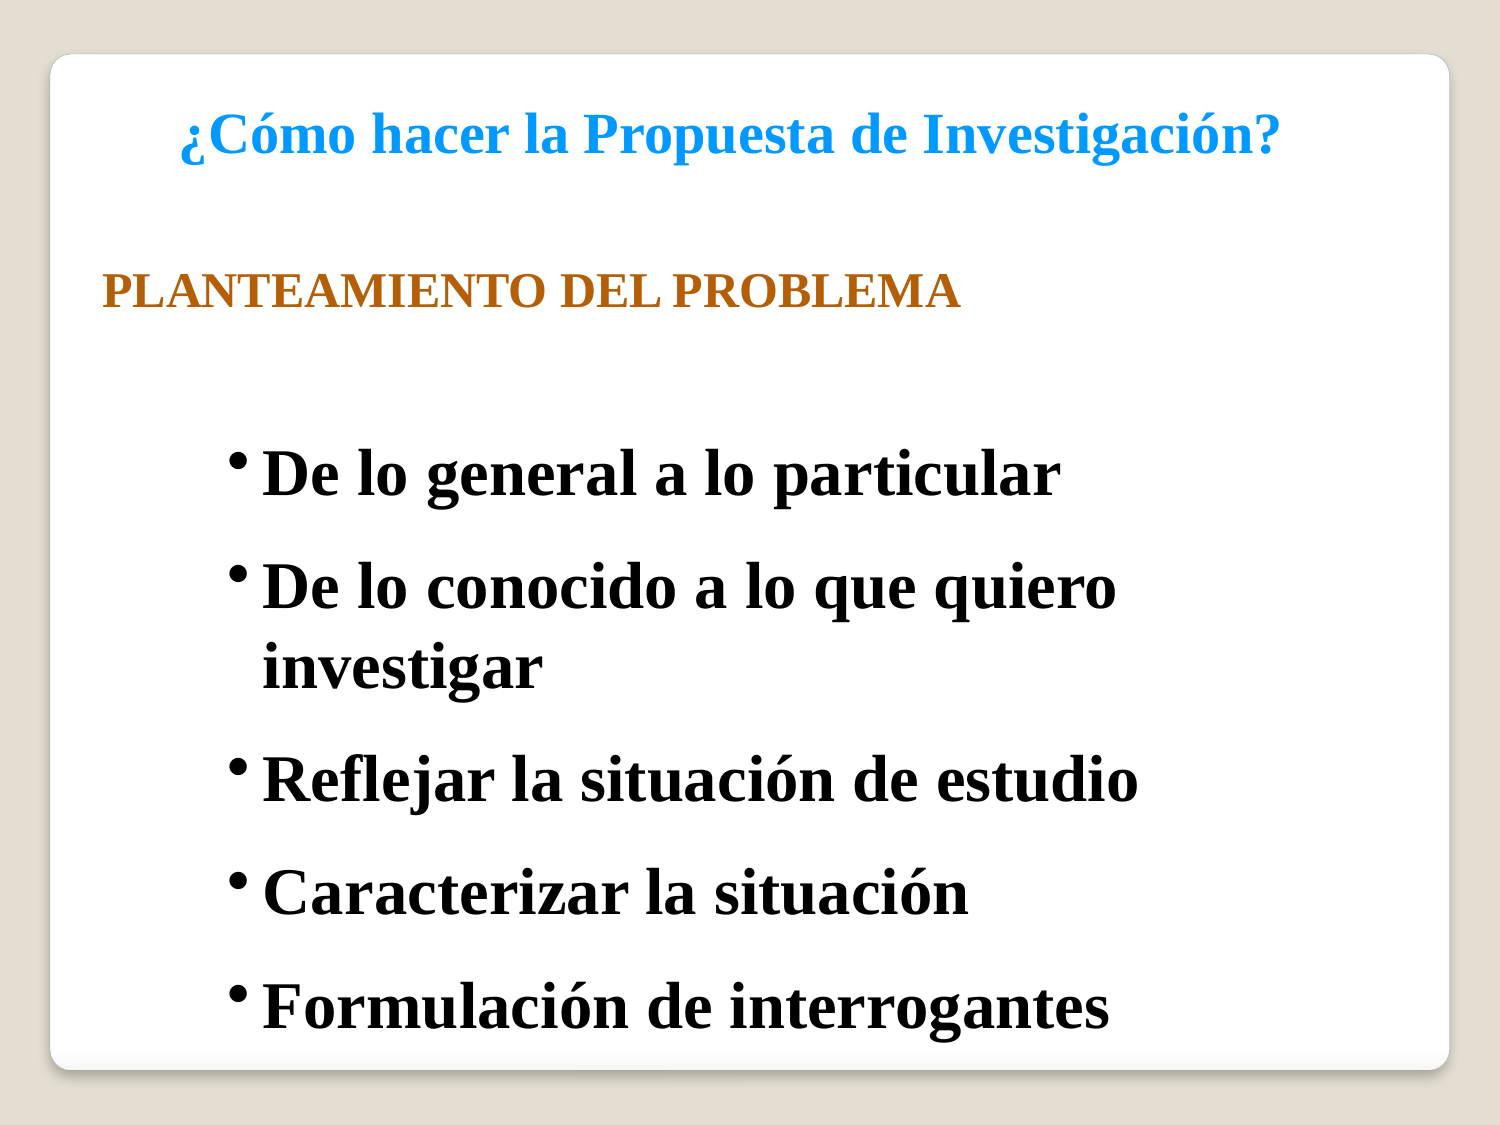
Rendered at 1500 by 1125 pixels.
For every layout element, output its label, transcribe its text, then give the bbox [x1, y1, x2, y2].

text_box PLANTEAMIENTO DEL PROBLEMA [87, 249, 1100, 325]
text_box De lo general a lo particular De lo conocido a lo que quiero investigar Reflejar la situación de estudio Caracterizar la situación Formulación de interrogantes [212, 421, 1175, 1049]
text_box ¿Cómo hacer la Propuesta de Investigación? [87, 87, 1375, 173]
